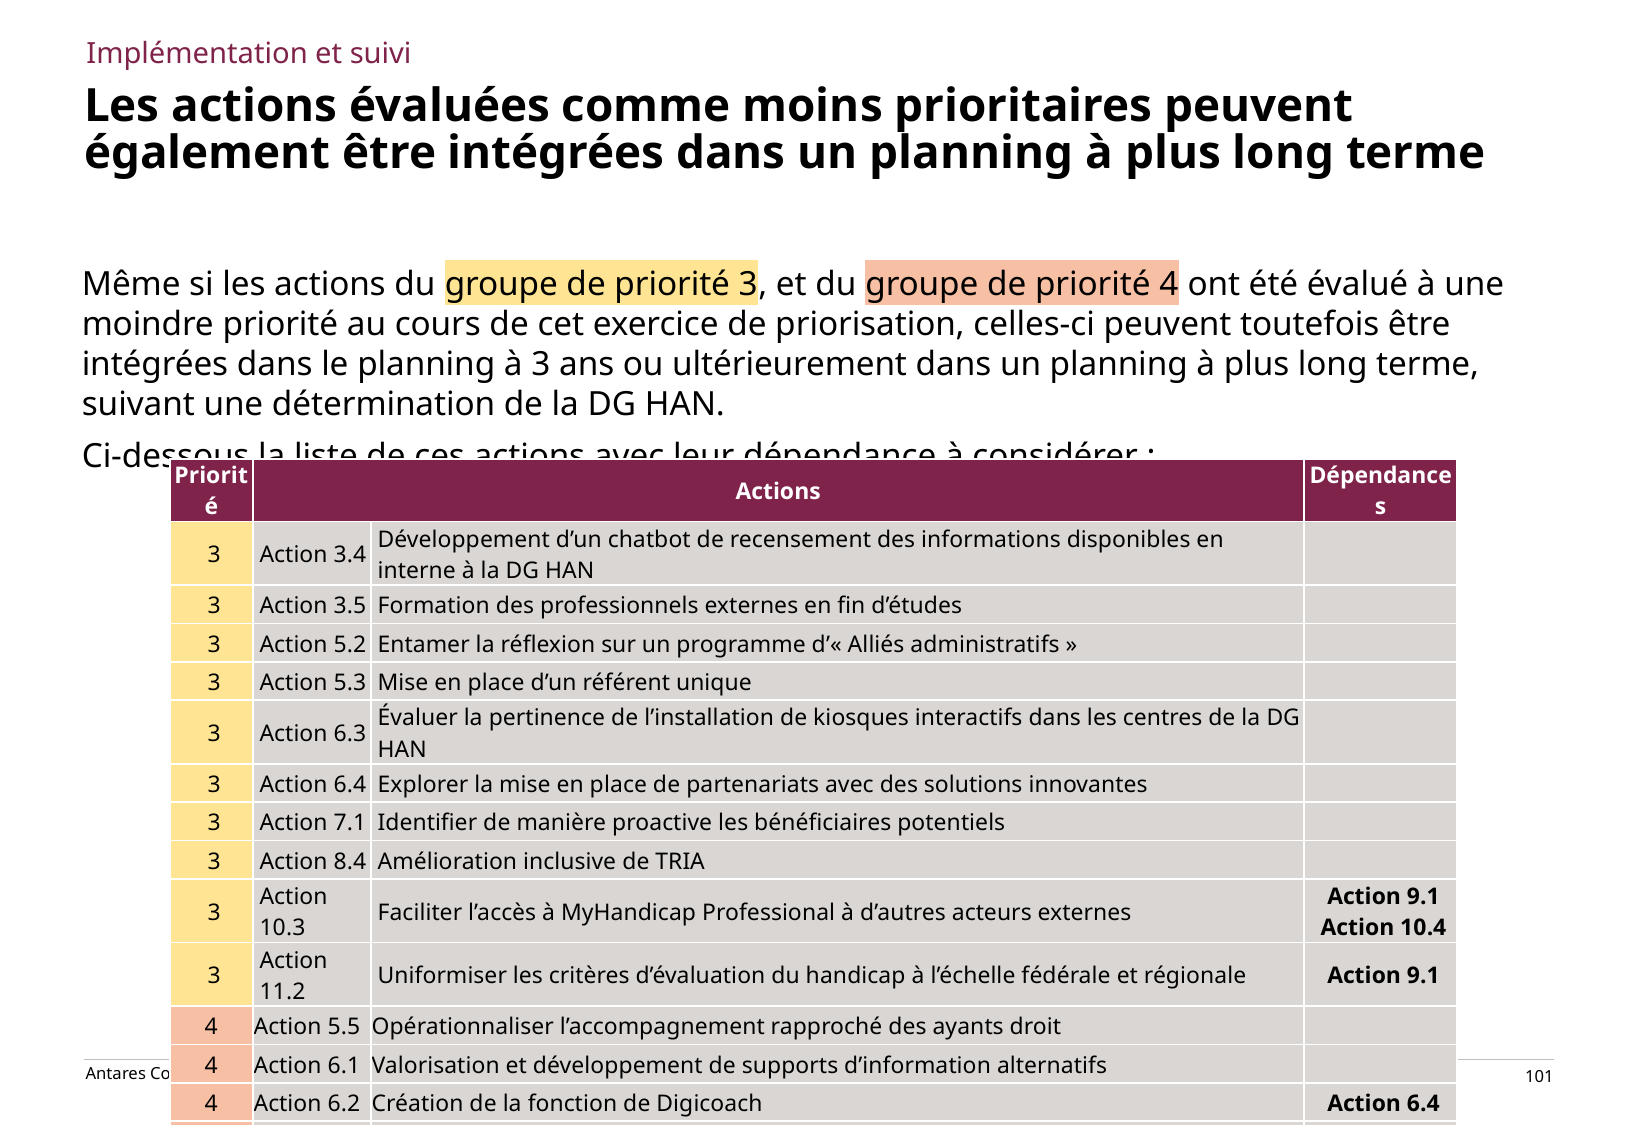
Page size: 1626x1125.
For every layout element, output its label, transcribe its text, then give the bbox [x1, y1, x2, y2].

table_cell [1305, 765, 1456, 801]
table_cell Opérationnaliser l’accompagnement rapproché des ayants droit [372, 1007, 1303, 1044]
table_cell Création de la fonction de Digicoach [372, 1084, 1303, 1120]
table_cell Action 6.2 [254, 1084, 370, 1120]
list Même si les actions du groupe de priorité 3, et du groupe de priorité 4 ont été évalué à une moindre priorité au cours de cet exercice de priorisation, celles-ci peuvent toutefois être intégrées dans le planning à 3 ans ou ultérieurement dans un planning à plus long terme, suivant une détermination de la DG HAN. Ci-dessous la liste de ces actions avec leur dépendance à considérer : [81, 262, 1552, 437]
table_cell 3 [171, 522, 252, 584]
table_cell Uniformiser les critères d’évaluation du handicap à l’échelle fédérale et régionale [372, 943, 1303, 1005]
table_cell [1305, 841, 1456, 878]
table_cell [1305, 586, 1456, 623]
table_cell Explorer la mise en place de partenariats avec des solutions innovantes [372, 765, 1303, 801]
table_cell 3 [171, 841, 252, 878]
table_cell Action 6.3 [254, 701, 370, 763]
table_cell Action 6.4 [1305, 1084, 1456, 1120]
table_header Actions [254, 460, 1303, 521]
table_header Priorité [171, 460, 252, 521]
table_cell 4 [171, 1007, 252, 1044]
table_cell [1305, 803, 1456, 840]
table_cell Action 5.3 [254, 663, 370, 699]
table_cell 3 [171, 943, 252, 1005]
table_cell Évaluer la pertinence de l’installation de kiosques interactifs dans les centres de la DG HAN [372, 701, 1303, 763]
table_cell 3 [171, 880, 252, 942]
table_cell Action 7.1 [254, 803, 370, 840]
table_cell [1305, 522, 1456, 584]
table_cell [1305, 1045, 1456, 1082]
text_box Implémentation et suivi [86, 38, 1522, 70]
table_cell [1305, 624, 1456, 661]
table_cell 3 [171, 765, 252, 801]
table_cell Valorisation et développement de supports d’information alternatifs [372, 1045, 1303, 1082]
table_cell 4 [171, 1084, 252, 1120]
table_cell Action 5.2 [254, 624, 370, 661]
table_cell 4 [171, 1045, 252, 1082]
table_cell Action 8.4 [254, 841, 370, 878]
table_header Dépendances [1305, 460, 1456, 521]
table_cell 3 [171, 663, 252, 699]
table_cell Action 10.3 [254, 880, 370, 942]
table_cell 3 [171, 701, 252, 763]
table_cell Action 3.4 [254, 522, 370, 584]
table_cell Action 9.1 Action 10.4 [1305, 880, 1456, 942]
table_cell 3 [171, 624, 252, 661]
table_cell Mise en place d’un référent unique [372, 663, 1303, 699]
table_cell 3 [171, 586, 252, 623]
table_cell Développement d’un chatbot de recensement des informations disponibles en interne à la DG HAN [372, 522, 1303, 584]
table_cell Identifier de manière proactive les bénéficiaires potentiels [372, 803, 1303, 840]
table_cell Action 3.5 [254, 586, 370, 623]
table_cell Formation des professionnels externes en fin d’études [372, 586, 1303, 623]
table_cell Faciliter l’accès à MyHandicap Professional à d’autres acteurs externes [372, 880, 1303, 942]
table_cell Action 6.1 [254, 1045, 370, 1082]
title Les actions évaluées comme moins prioritaires peuvent également être intégrées dans un planning à plus long terme [84, 82, 1550, 229]
table_cell 3 [171, 803, 252, 840]
table_cell Action 6.4 [254, 765, 370, 801]
table_cell [1305, 701, 1456, 763]
table_cell Action 11.2 [254, 943, 370, 1005]
table_cell Action 5.5 [254, 1007, 370, 1044]
table_cell Action 9.1 [1305, 943, 1456, 1005]
table_cell [1305, 663, 1456, 699]
table_cell [1305, 1007, 1456, 1044]
table_cell Entamer la réflexion sur un programme d’« Alliés administratifs » [372, 624, 1303, 661]
table_cell Amélioration inclusive de TRIA [372, 841, 1303, 878]
